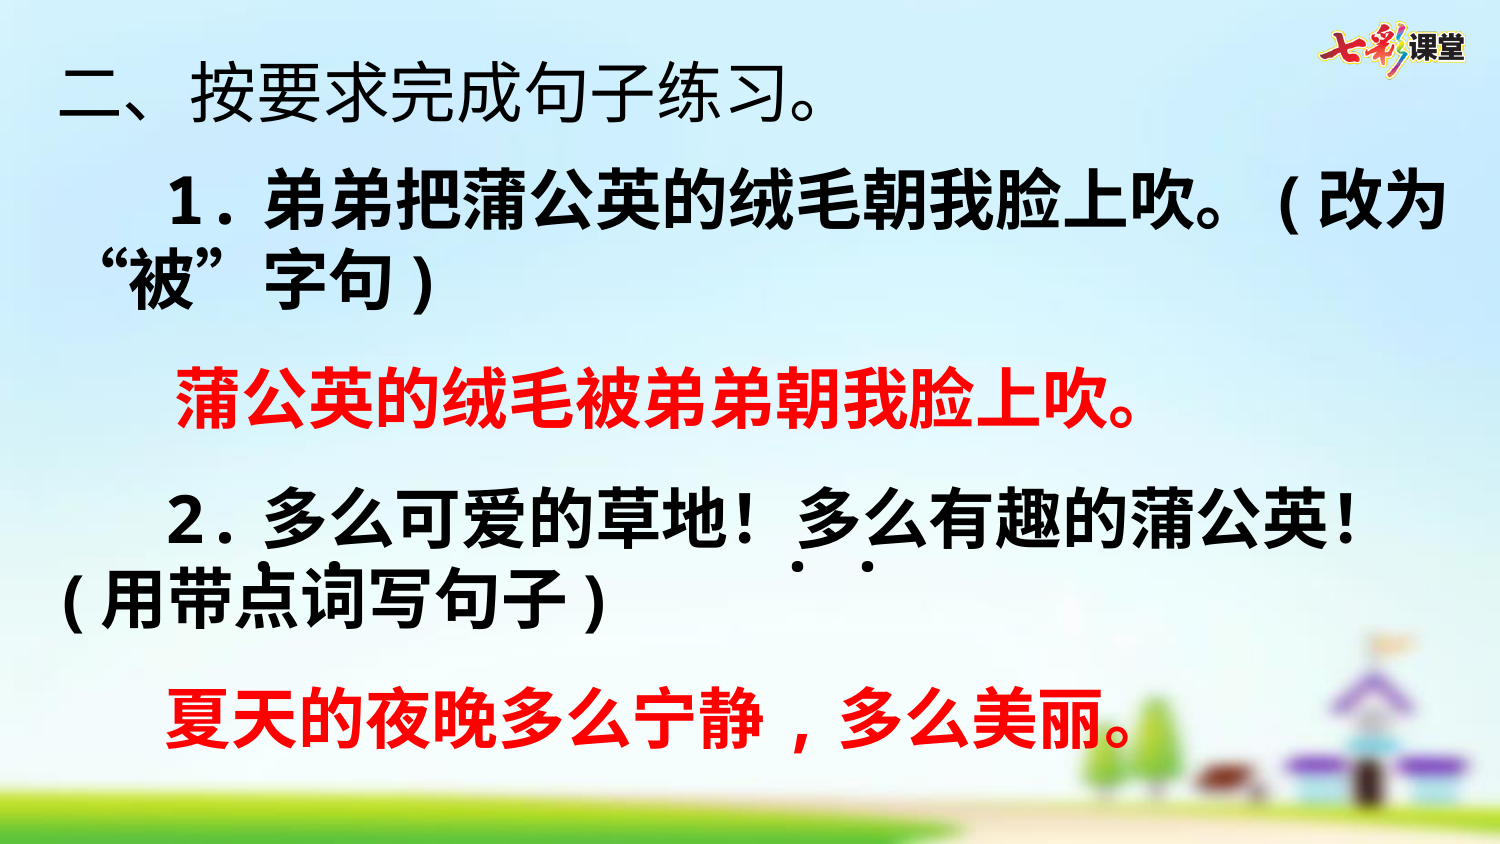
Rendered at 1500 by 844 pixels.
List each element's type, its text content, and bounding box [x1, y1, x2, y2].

text_box 二、按要求完成句子练习。 [41, 43, 874, 139]
text_box · · [773, 516, 951, 611]
text_box 夏天的夜晚多么宁静,多么美丽。 [150, 669, 1130, 765]
text_box 蒲公英的绒毛被弟弟朝我脸上吹。 [159, 349, 1213, 445]
text_box 1.弟弟把蒲公英的绒毛朝我脸上吹。(改为“被”字句) 2.多么可爱的草地！多么有趣的蒲公英！(用带点词写句子) [47, 150, 1471, 645]
picture [0, 0, 1500, 844]
text_box · · [240, 516, 418, 611]
